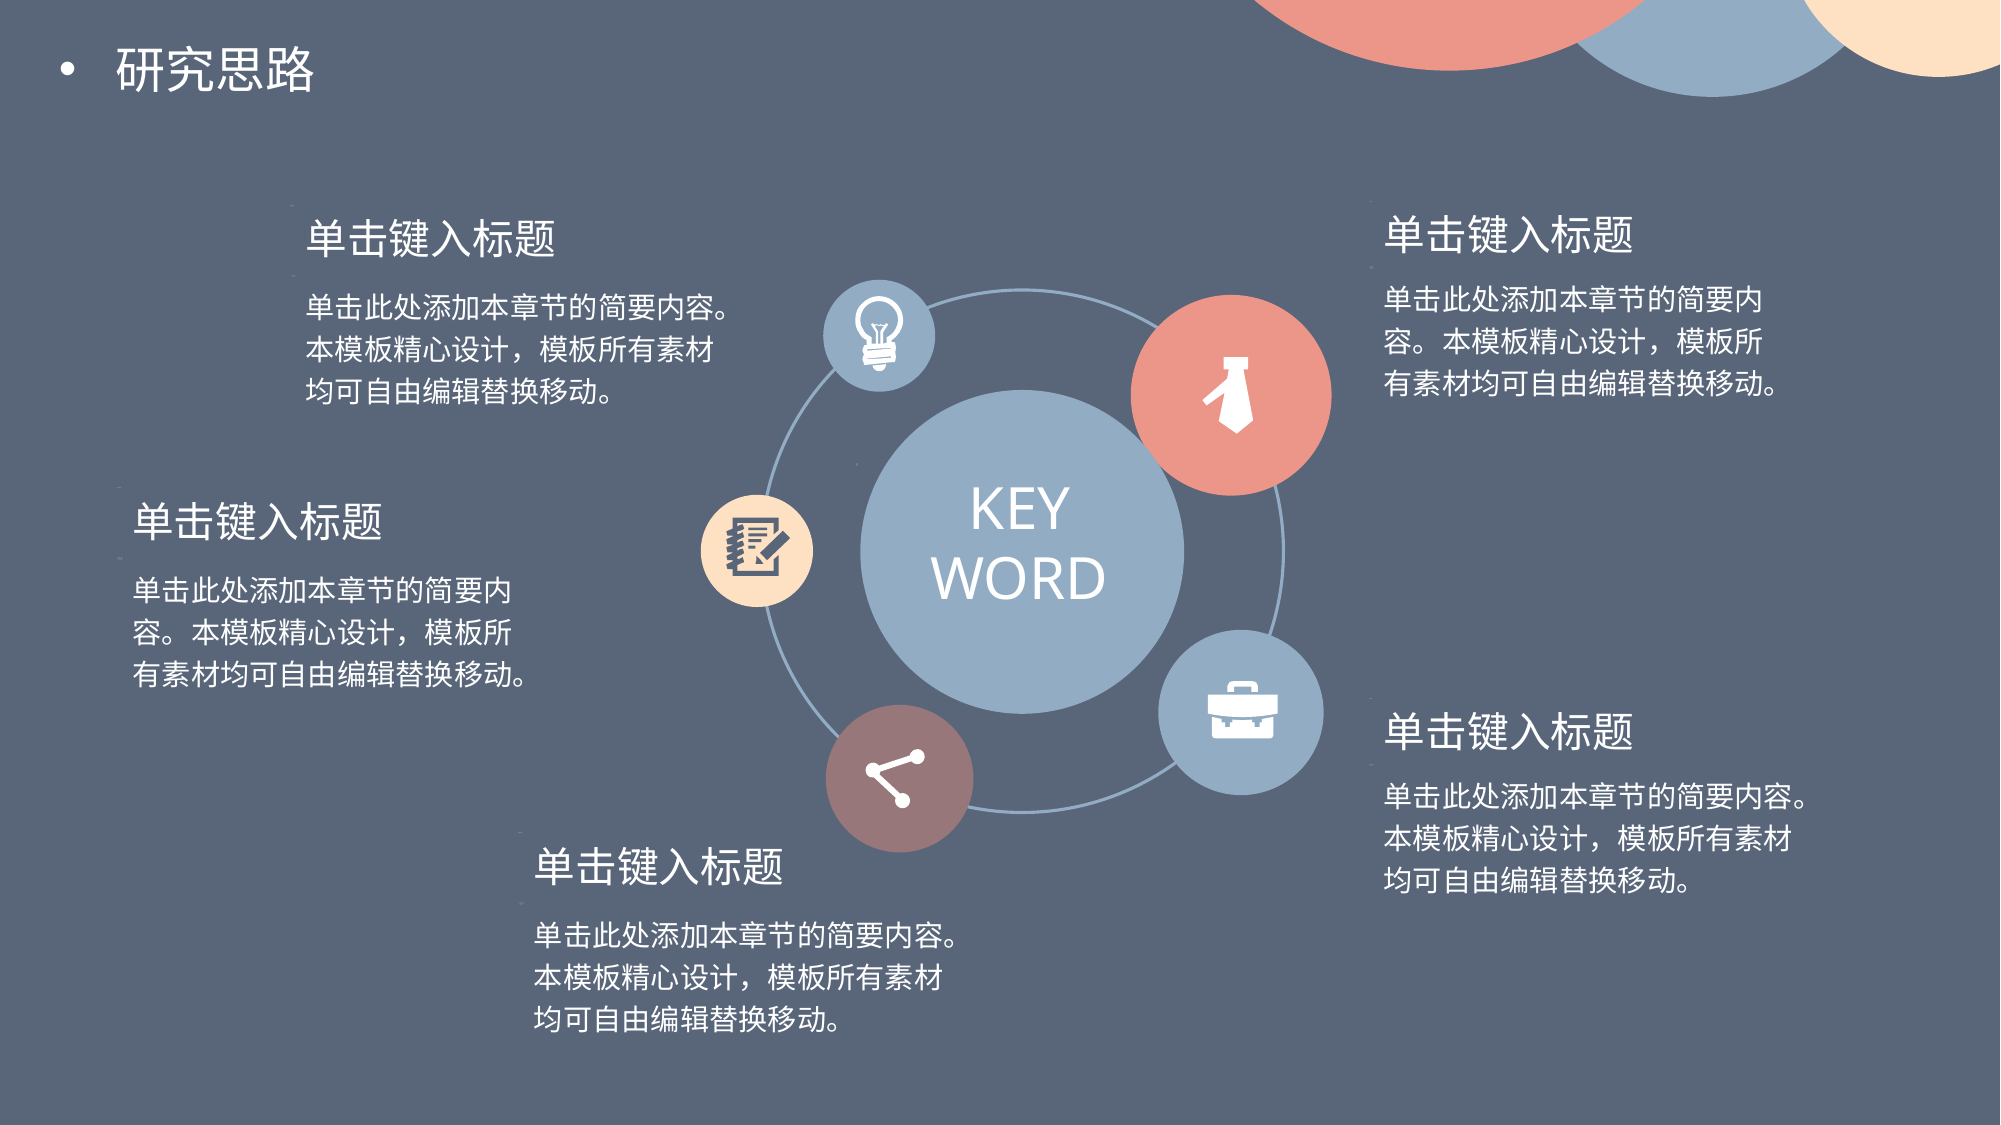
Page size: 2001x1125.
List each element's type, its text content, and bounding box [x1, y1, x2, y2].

text_box 单击键入标题 [1369, 698, 1700, 764]
text_box [822, 278, 937, 393]
text_box [1207, 694, 1278, 718]
text_box [824, 703, 975, 854]
text_box [1202, 357, 1254, 434]
text_box [855, 296, 904, 372]
text_box 单击键入标题 [290, 205, 621, 271]
text_box 单击此处添加本章节的简要内容。本模板精心设计，模板所有素材均可自由编辑替换移动。 [1369, 266, 1808, 408]
text_box 单击此处添加本章节的简要内容。本模板精心设计，模板所有素材均可自由编辑替换移动。 [291, 275, 737, 416]
text_box [1129, 293, 1333, 497]
text_box [1211, 716, 1274, 739]
text_box [699, 493, 815, 609]
text_box [1227, 681, 1258, 692]
text_box [760, 530, 791, 561]
text_box [864, 747, 926, 810]
text_box 单击键入标题 [1369, 201, 1700, 266]
text_box 单击键入标题 [117, 487, 448, 553]
text_box 研究思路 [58, 31, 396, 106]
text_box 单击此处添加本章节的简要内容。本模板精心设计，模板所有素材均可自由编辑替换移动。 [1369, 764, 1824, 905]
text_box [885, 388, 1159, 463]
text_box 单击键入标题 [518, 832, 850, 898]
text_box KEY WORD [855, 463, 1184, 619]
text_box [1157, 628, 1325, 797]
text_box [873, 619, 1171, 715]
text_box [726, 517, 779, 576]
text_box [766, 288, 1285, 814]
text_box 单击此处添加本章节的简要内容。本模板精心设计，模板所有素材均可自由编辑替换移动。 [117, 557, 544, 699]
text_box 单击此处添加本章节的简要内容。本模板精心设计，模板所有素材均可自由编辑替换移动。 [519, 902, 974, 1044]
